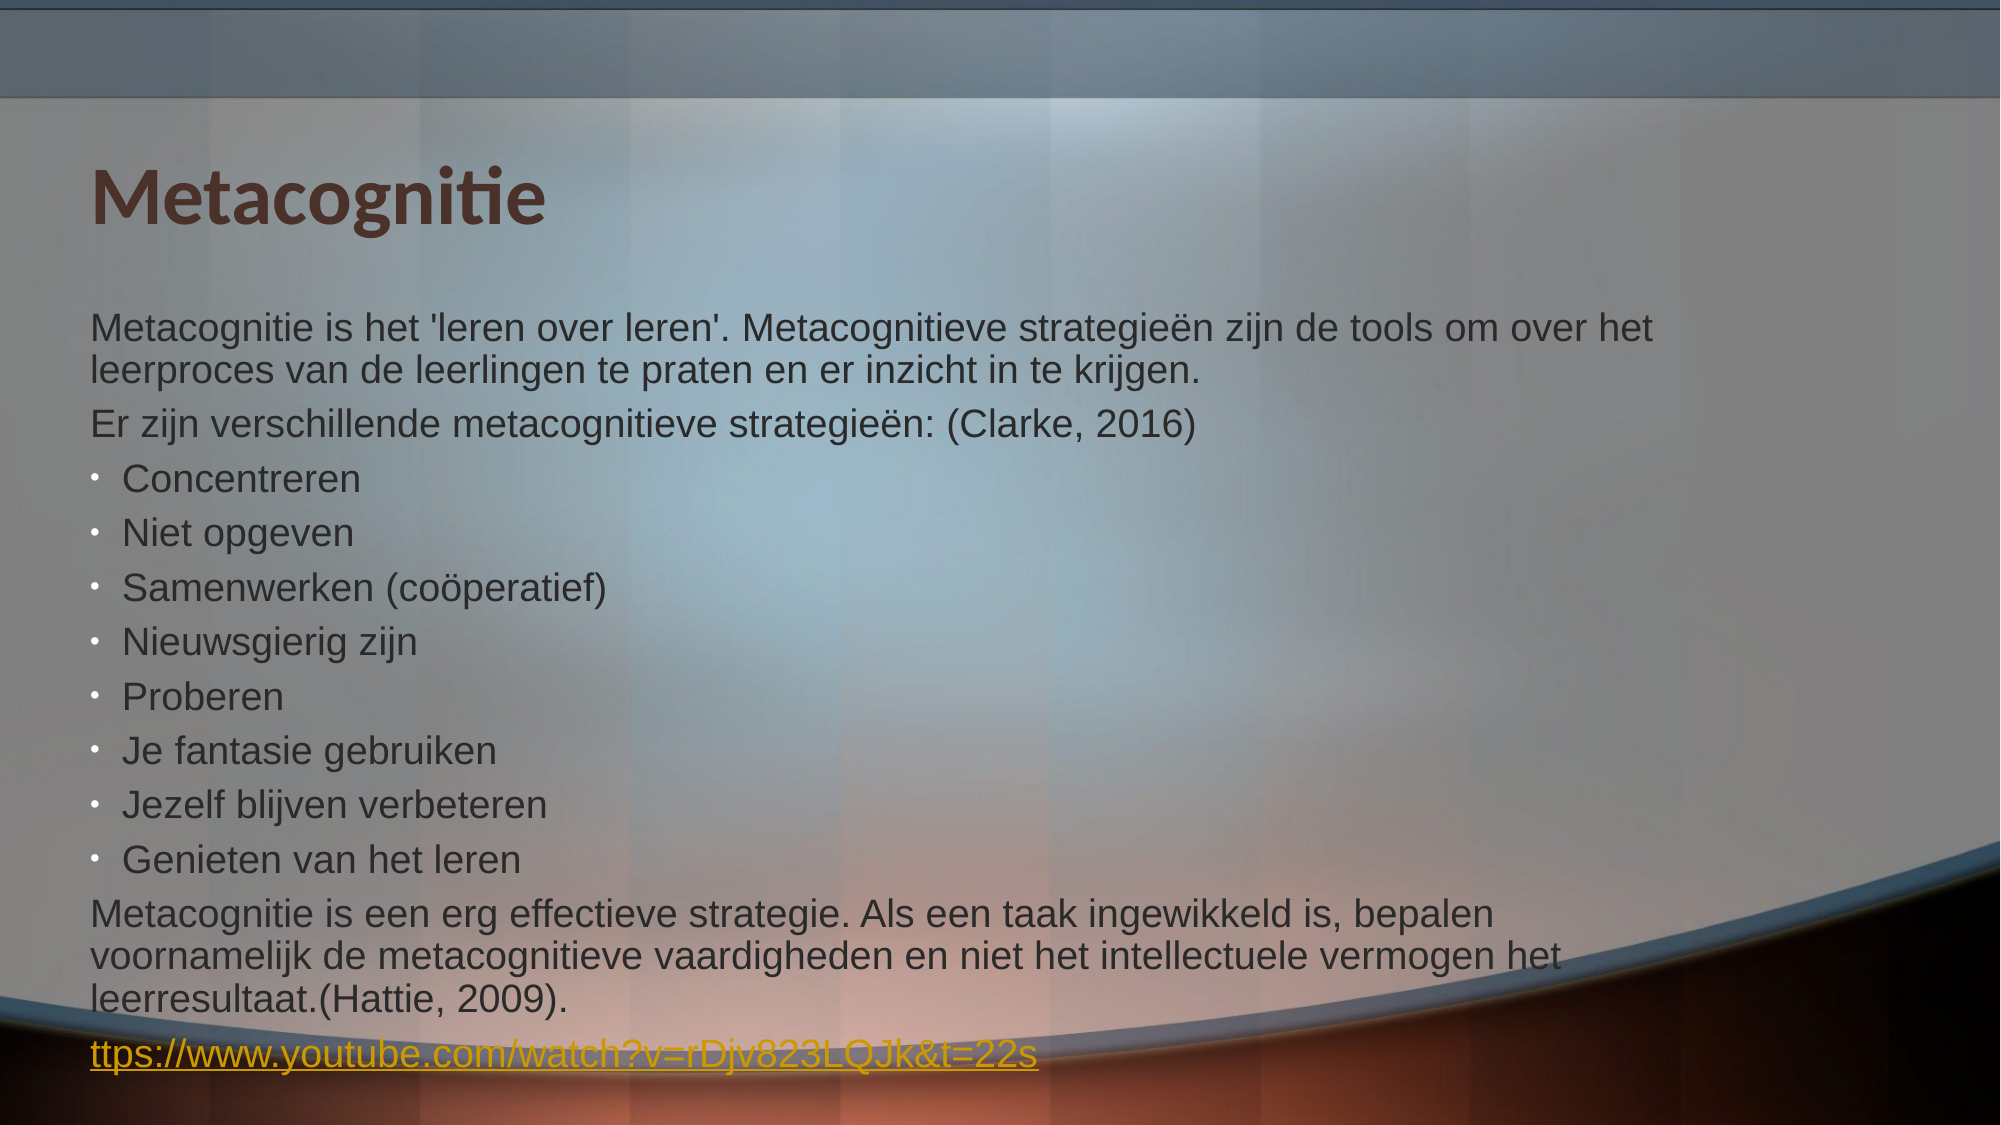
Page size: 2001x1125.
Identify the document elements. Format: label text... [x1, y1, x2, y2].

title Metacognitie [75, 104, 1732, 294]
list Metacognitie is het 'leren over leren'. Metacognitieve strategieën zijn de tools om over het leerproces van de leerlingen te praten en er inzicht in te krijgen. Er zijn verschillende metacognitieve strategieën: (Clarke, 2016) Concentreren Niet opgeven Samenwerken (coöperatief) Nieuwsgierig zijn Proberen Je fantasie gebruiken Jezelf blijven verbeteren Genieten van het leren Metacognitie is een erg effectieve strategie. Als een taak ingewikkeld is, bepalen voornamelijk de metacognitieve vaardigheden en niet het intellectuele vermogen het leerresultaat.(Hattie, 2009). ttps://www.youtube.com/watch?v=rDjv823LQJk&t=22s [75, 299, 1732, 1085]
picture [0, 0, 2001, 1125]
